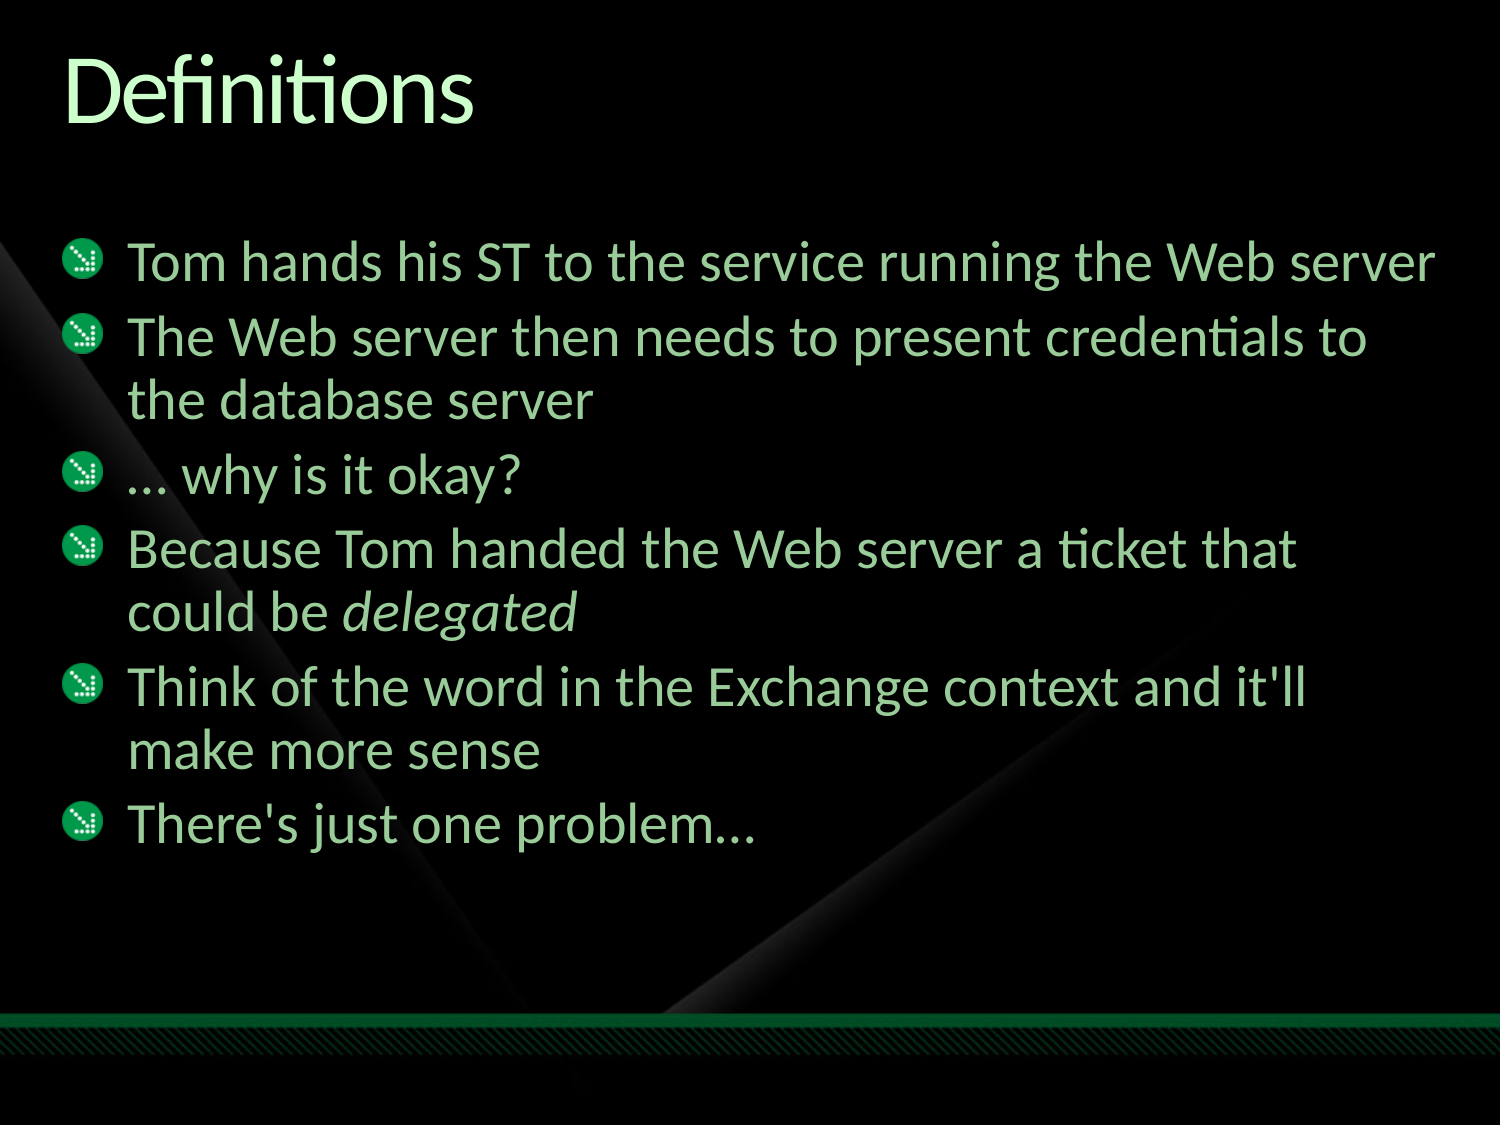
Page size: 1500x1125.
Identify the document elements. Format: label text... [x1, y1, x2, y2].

picture [0, 0, 1500, 1125]
list Tom hands his ST to the service running the Web server The Web server then needs to present credentials to the database server … why is it okay? Because Tom handed the Web server a ticket that could be delegated Think of the word in the Exchange context and it'll make more sense There's just one problem… [62, 231, 1438, 595]
title Definitions [62, 37, 1438, 147]
